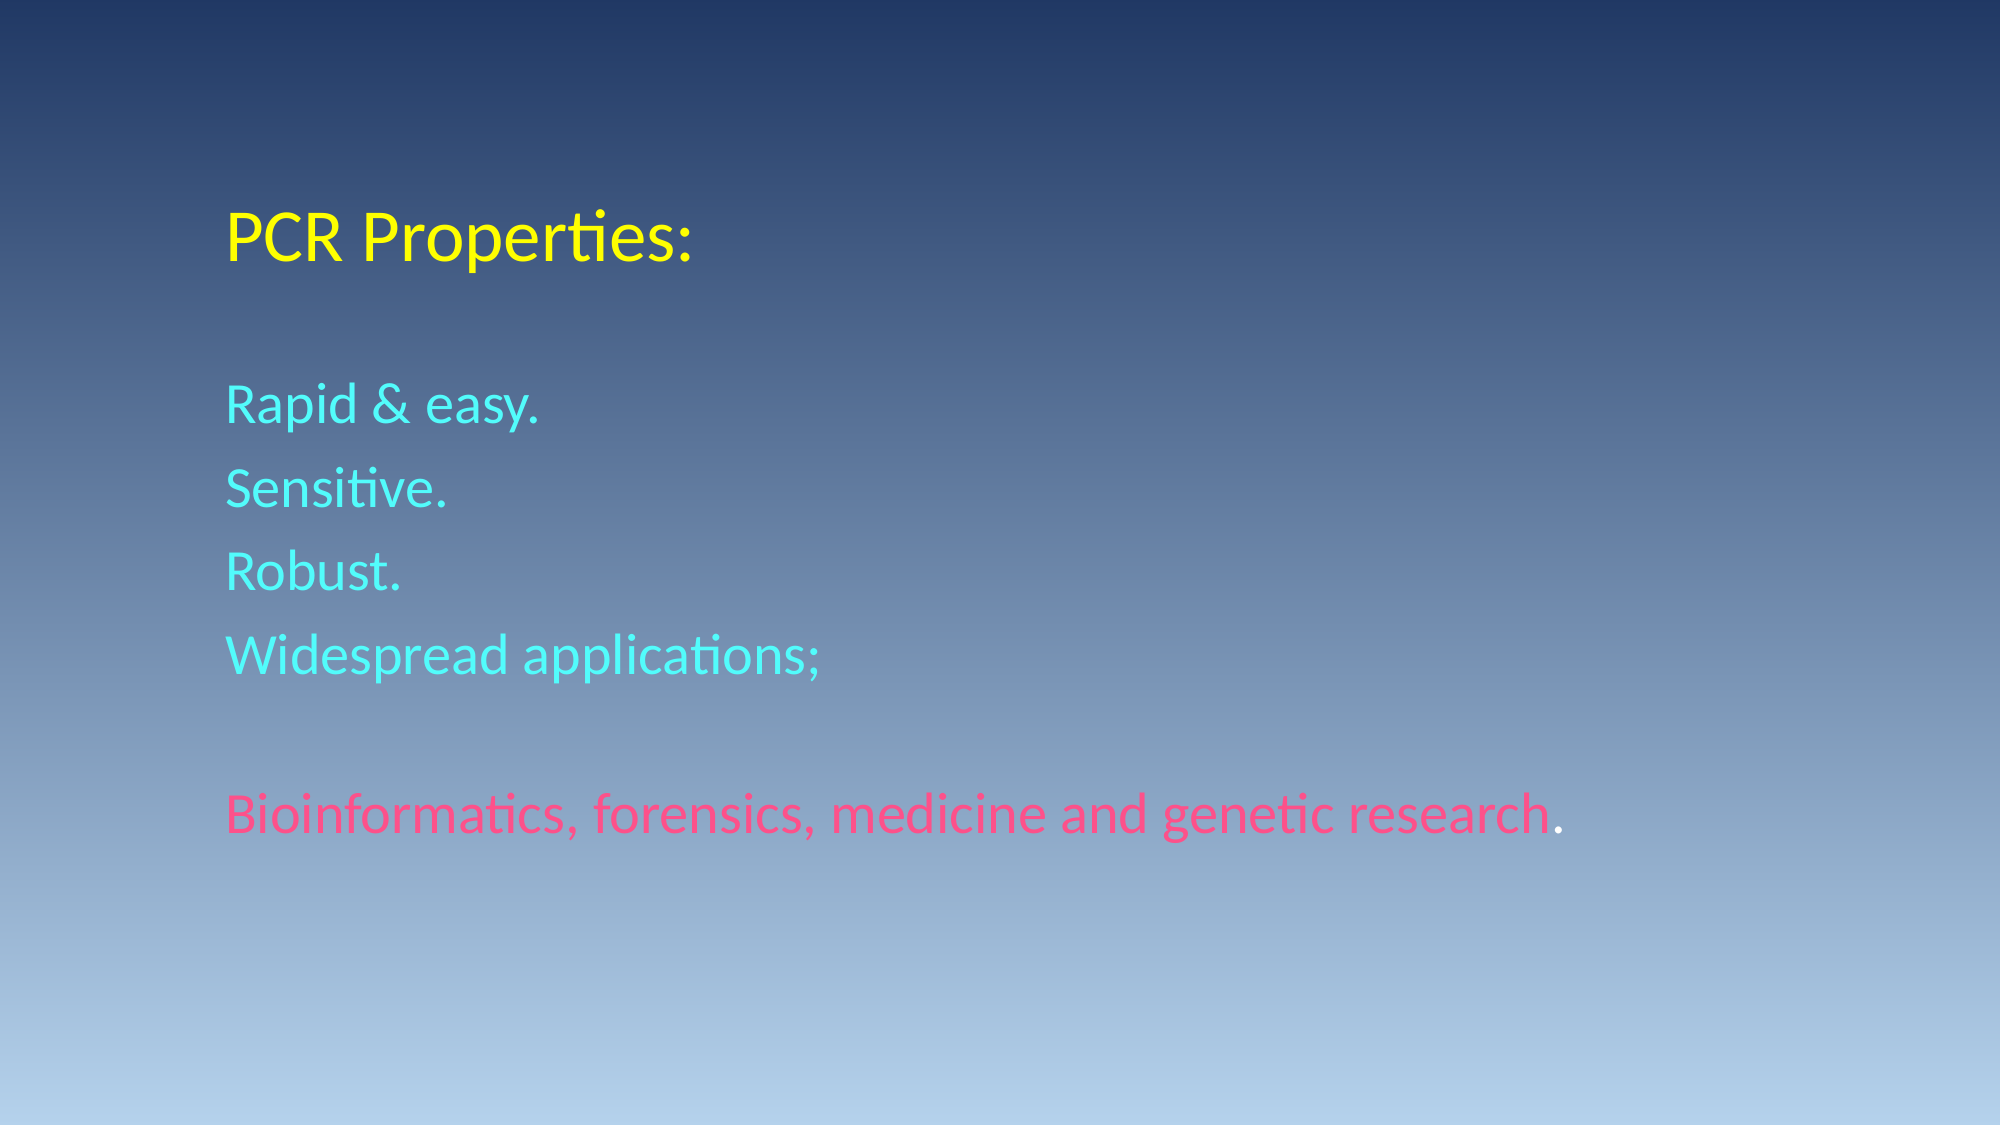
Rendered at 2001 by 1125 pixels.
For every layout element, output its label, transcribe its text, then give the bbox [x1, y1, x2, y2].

subtitle PCR Properties: Rapid & easy. Sensitive. Robust. Widespread applications; Bioinformatics, forensics, medicine and genetic research. [210, 108, 1738, 924]
